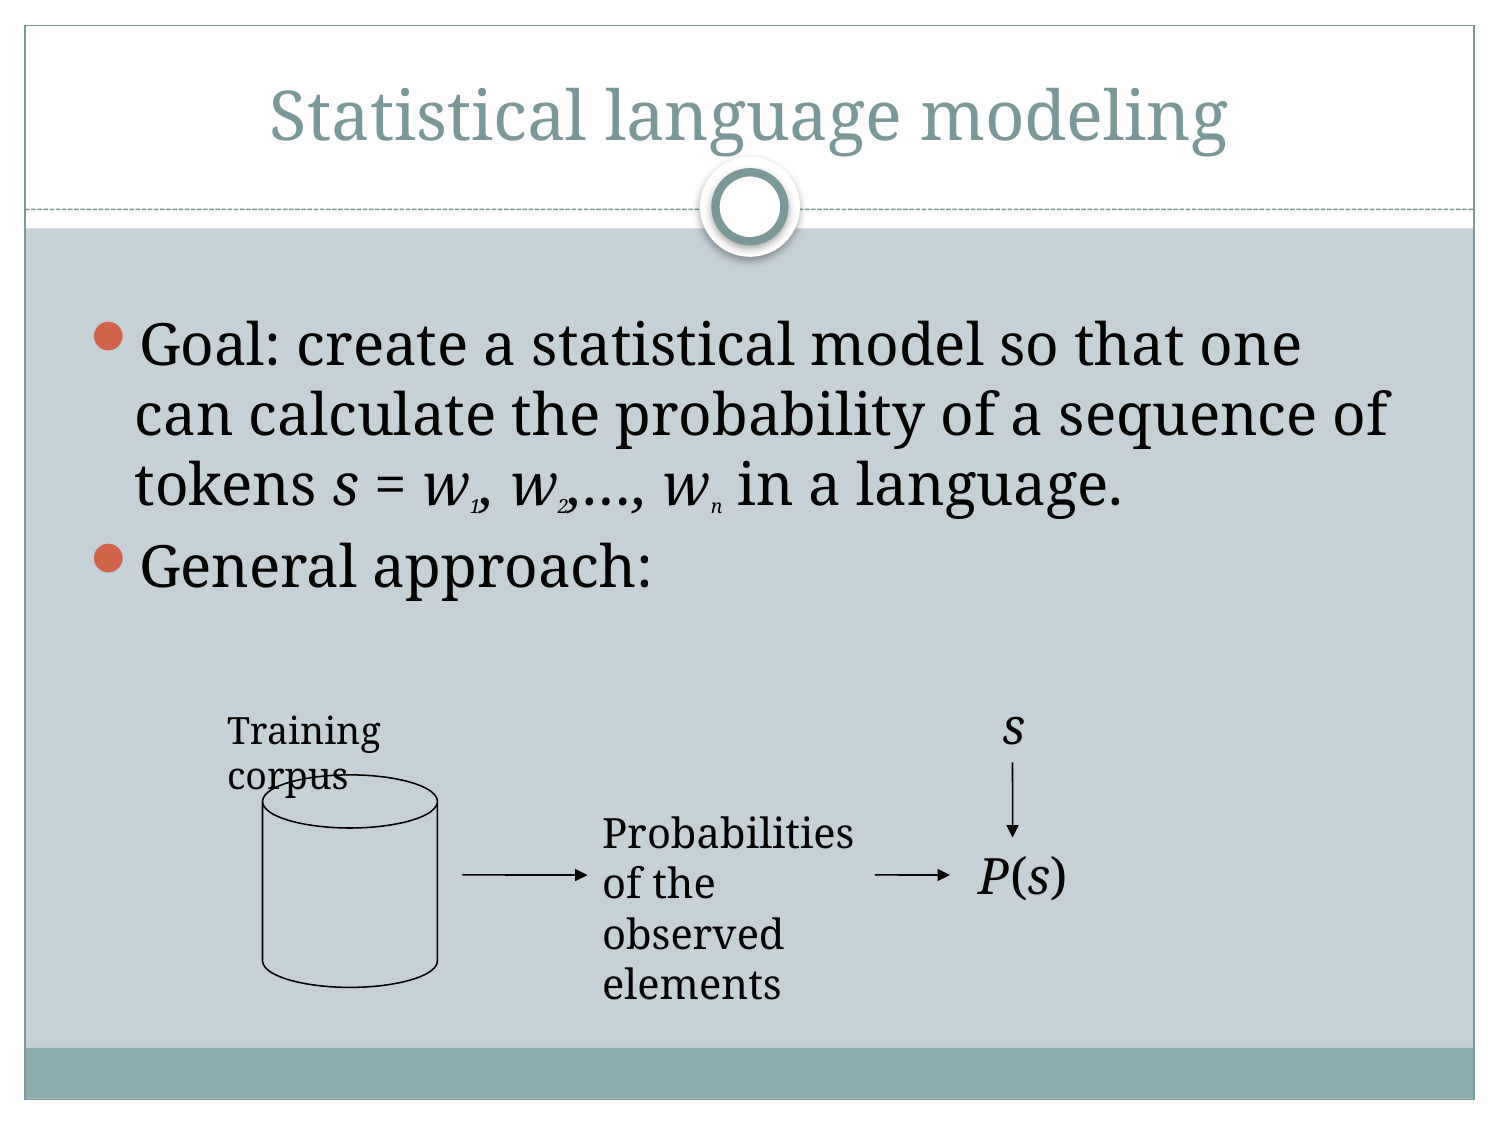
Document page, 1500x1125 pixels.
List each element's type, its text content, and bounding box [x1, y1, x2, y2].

text_box s [987, 687, 1072, 763]
text_box P(s) [964, 837, 1083, 913]
title Statistical language modeling [49, 37, 1450, 162]
text_box Training corpus [212, 699, 513, 805]
text_box [874, 868, 950, 882]
text_box Probabilities of the observed elements [587, 799, 900, 1015]
list Goal: create a statistical model so that one can calculate the probability of a sequence of tokens s = w1, w2,…, wn in a language. General approach: [75, 299, 1425, 1043]
text_box [462, 868, 587, 882]
text_box [1006, 762, 1019, 837]
text_box [262, 805, 438, 988]
